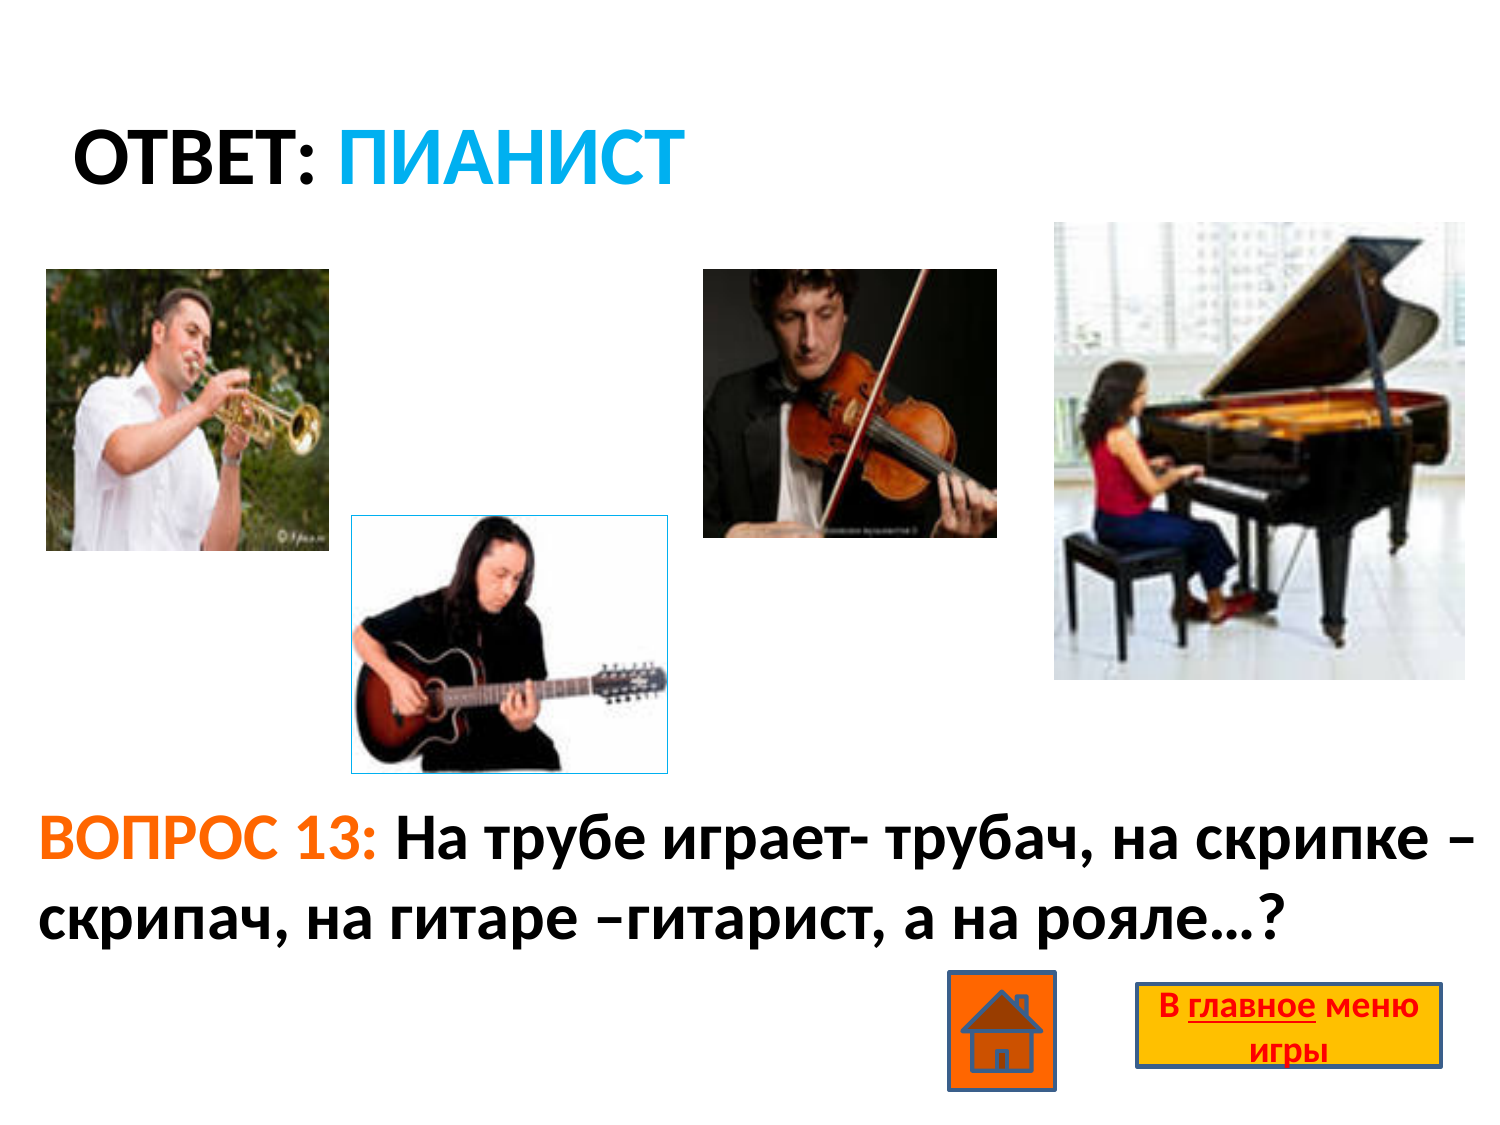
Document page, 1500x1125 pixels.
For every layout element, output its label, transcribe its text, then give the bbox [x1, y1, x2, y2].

picture [353, 517, 666, 772]
text_box [947, 970, 1057, 1092]
picture [46, 269, 329, 552]
text_box ВОПРОС 13: На трубе играет- трубач, на скрипке –скрипач, на гитаре –гитарист, а на рояле…? [23, 785, 1500, 960]
picture [702, 269, 997, 538]
picture [1054, 222, 1466, 680]
text_box В главное меню игры [1135, 982, 1443, 1069]
text_box ОТВЕТ: ПИАНИСТ [58, 93, 1020, 209]
